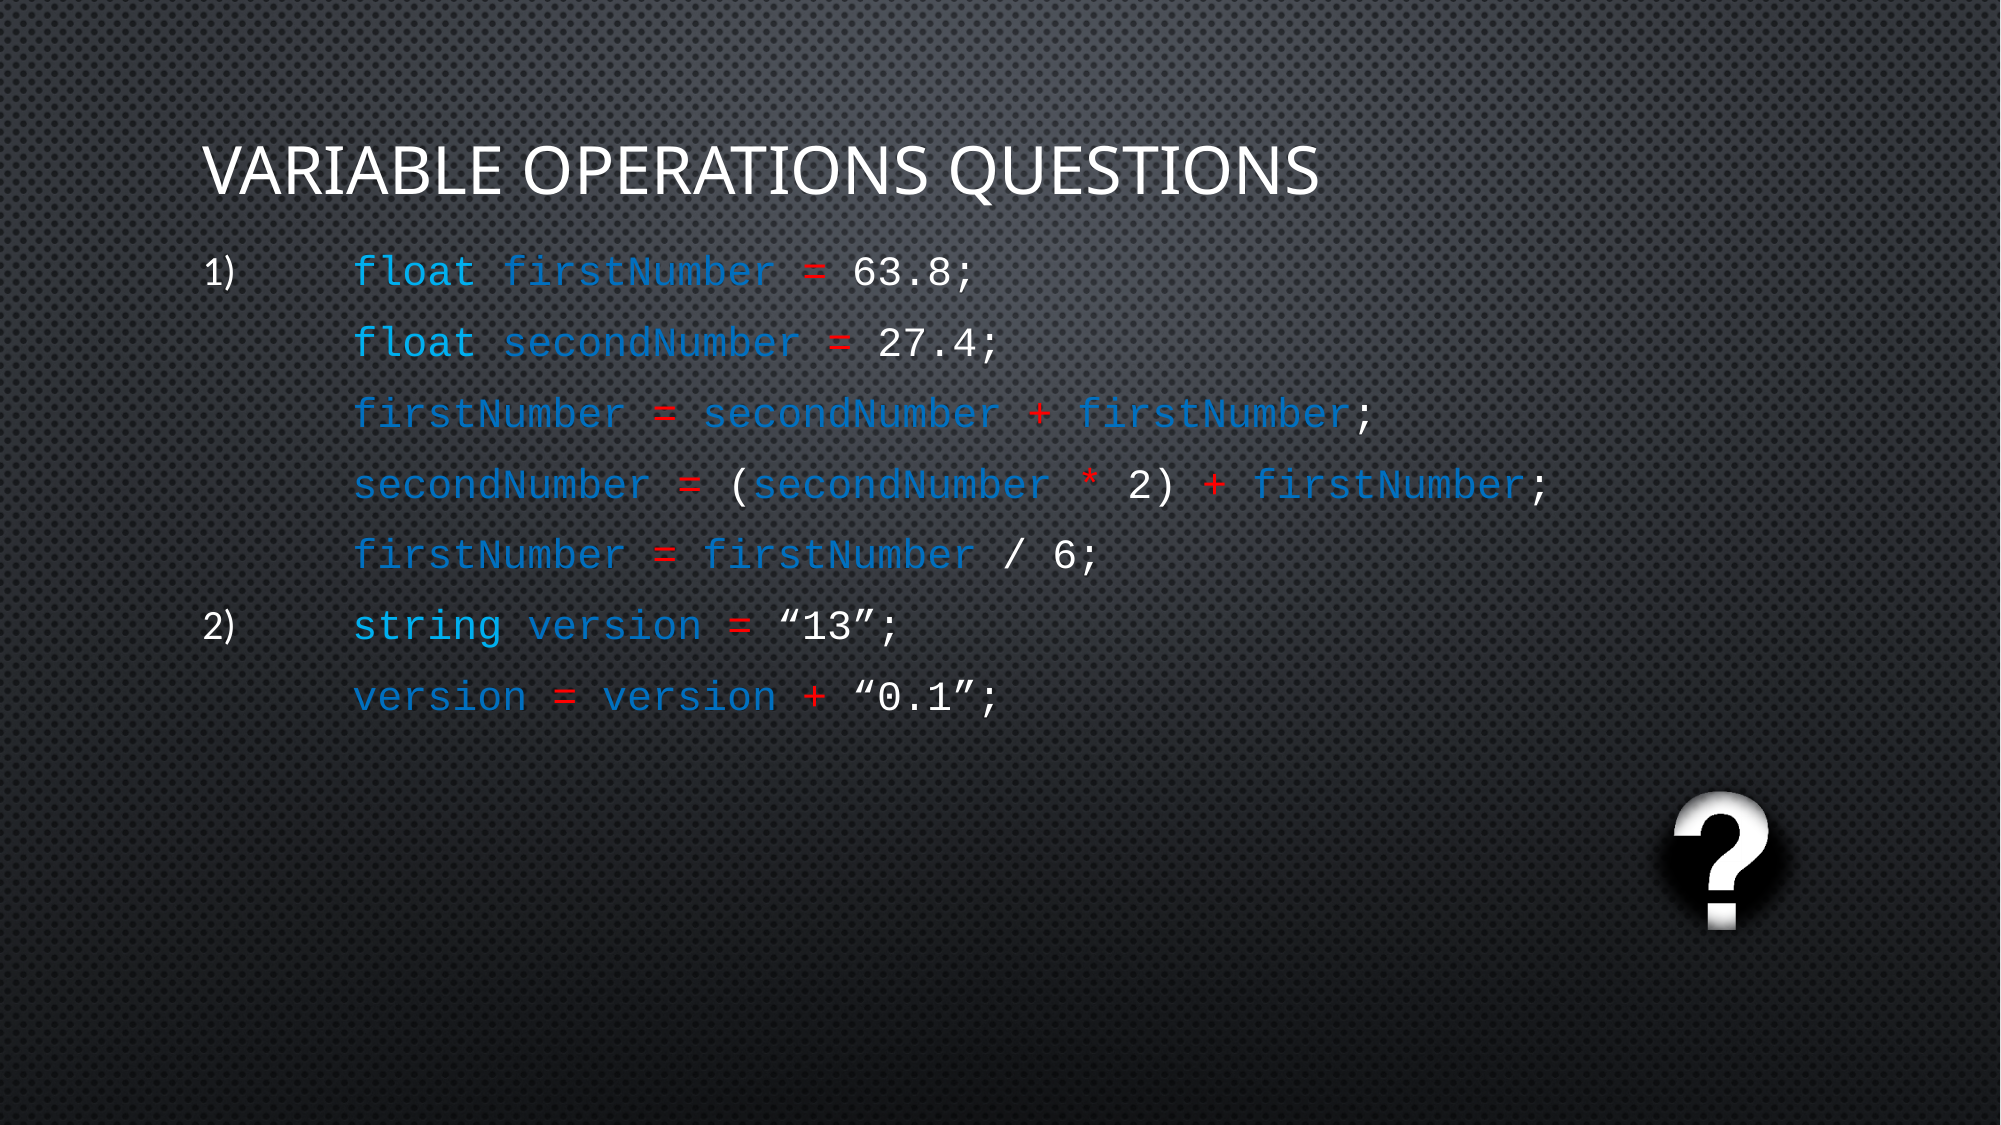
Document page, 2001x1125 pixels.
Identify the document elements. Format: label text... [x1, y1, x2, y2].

picture [1634, 772, 1813, 951]
list 1) float firstNumber = 63.8; float secondNumber = 27.4; firstNumber = secondNumber + firstNumber; secondNumber = (secondNumber * 2) + firstNumber; firstNumber = firstNumber / 6; 2) string version = “13”; version = version + “0.1”; [187, 236, 1813, 990]
title Variable Operations Questions [187, 99, 1813, 236]
